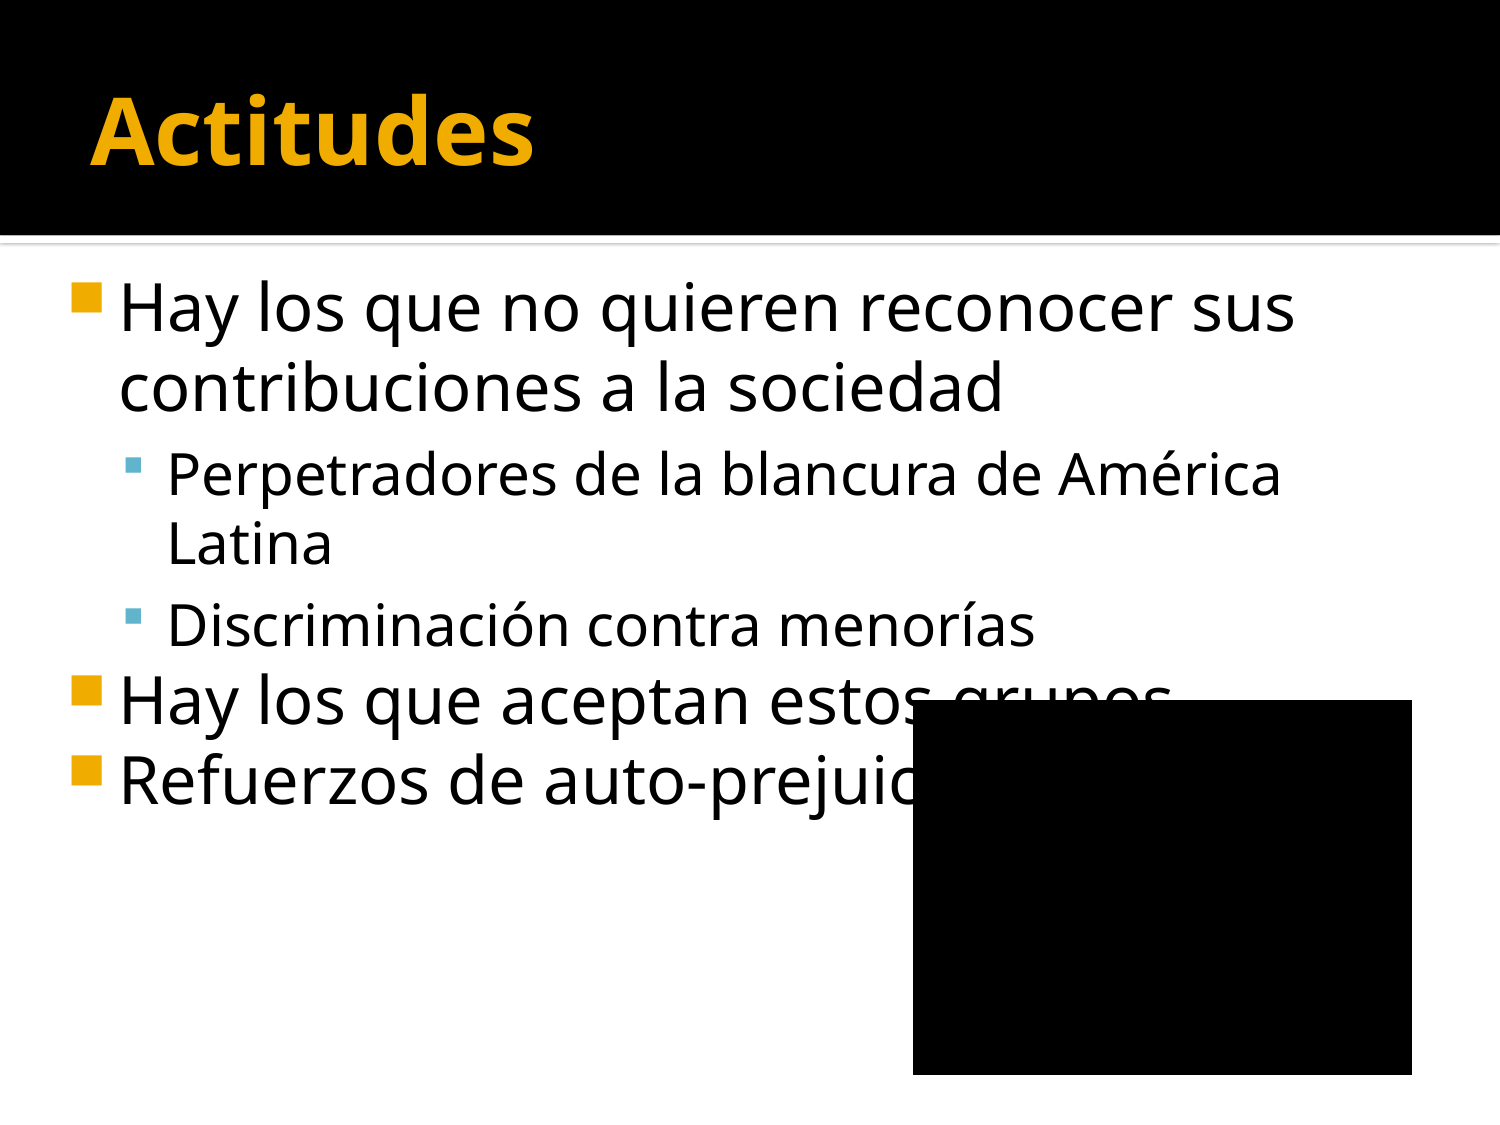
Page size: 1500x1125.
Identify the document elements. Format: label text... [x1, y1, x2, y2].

title Actitudes [75, 25, 1425, 231]
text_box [912, 699, 1413, 1075]
list Hay los que no quieren reconocer sus contribuciones a la sociedad Perpetradores de la blancura de América Latina Discriminación contra menorías Hay los que aceptan estos grupos Refuerzos de auto-prejuicio [37, 249, 1388, 1100]
